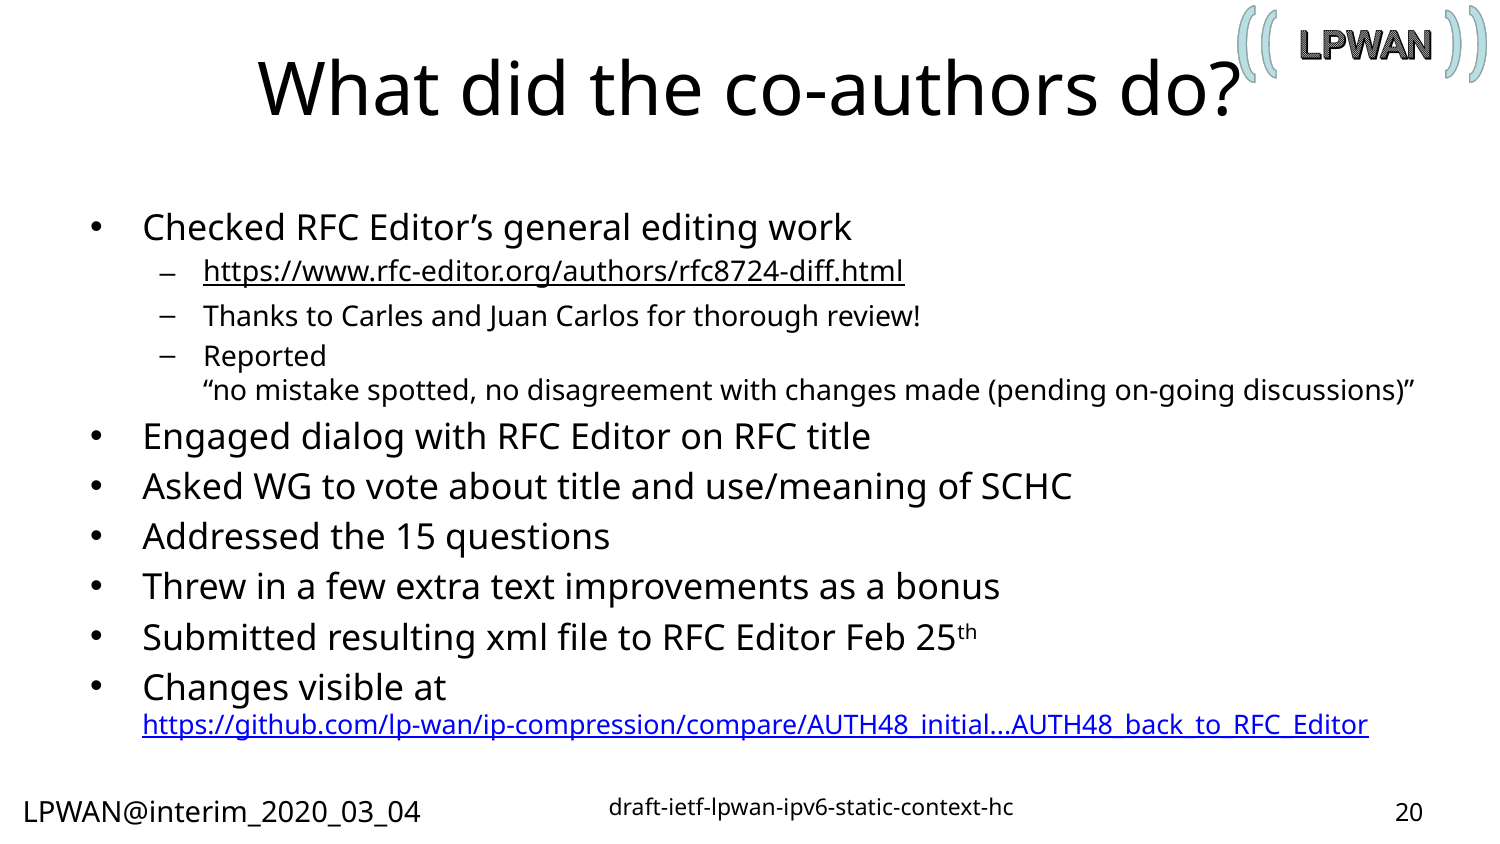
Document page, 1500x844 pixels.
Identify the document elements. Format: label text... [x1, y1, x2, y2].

list Checked RFC Editor’s general editing work https://www.rfc-editor.org/authors/rfc8724-diff.html Thanks to Carles and Juan Carlos for thorough review! Reported “no mistake spotted, no disagreement with changes made (pending on-going discussions)” Engaged dialog with RFC Editor on RFC title Asked WG to vote about title and use/meaning of SCHC Addressed the 15 questions Threw in a few extra text improvements as a bonus Submitted resulting xml file to RFC Editor Feb 25th Changes visible at https://github.com/lp-wan/ip-compression/compare/AUTH48_initial...AUTH48_back_to_RFC_Editor [75, 196, 1463, 784]
picture [1237, 5, 1487, 83]
slide_number 20 [1358, 791, 1439, 837]
title What did the co-authors do? [75, 33, 1425, 139]
